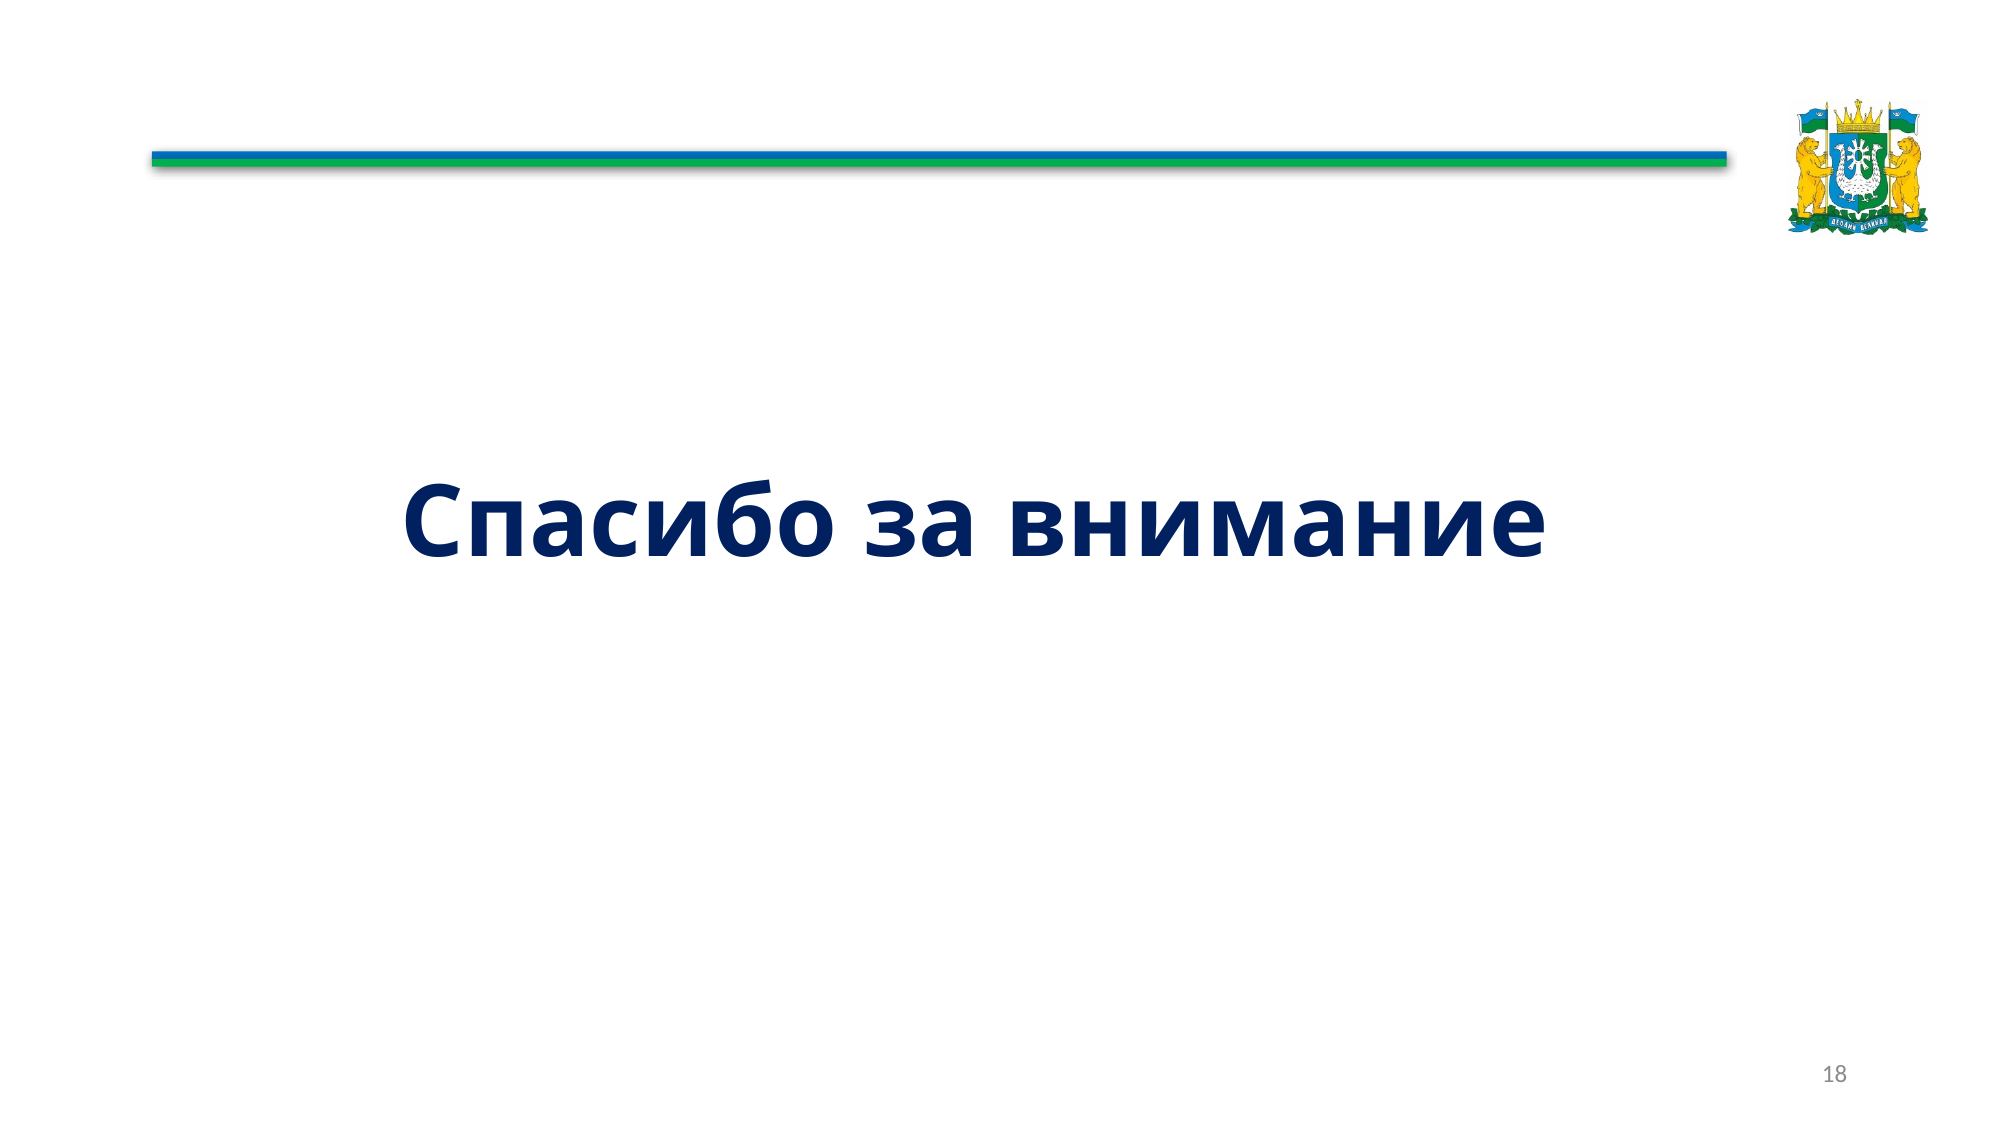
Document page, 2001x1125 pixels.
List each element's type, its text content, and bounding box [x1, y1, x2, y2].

slide_number 18 [1412, 1042, 1863, 1103]
picture [1788, 99, 1928, 235]
title Спасибо за внимание [135, 381, 1840, 585]
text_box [151, 151, 1727, 167]
